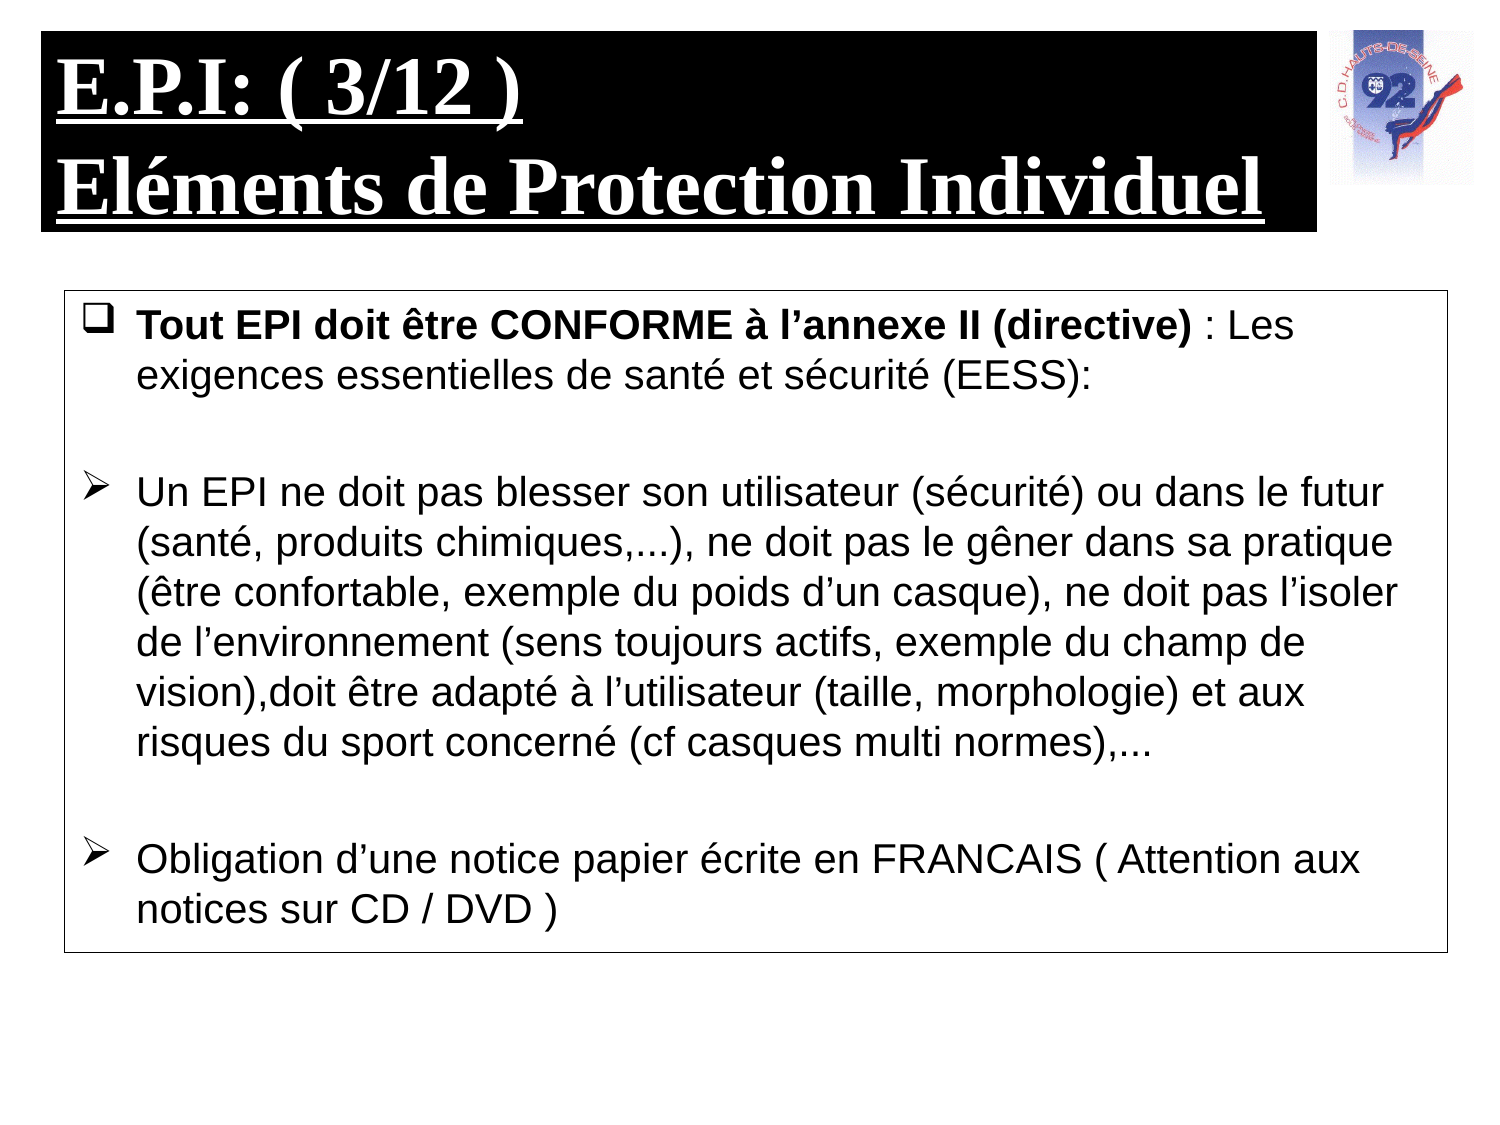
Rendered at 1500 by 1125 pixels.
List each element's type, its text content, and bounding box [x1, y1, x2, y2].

picture [1328, 30, 1474, 185]
list Tout EPI doit être CONFORME à l’annexe II (directive) : Les exigences essentielles de santé et sécurité (EESS): Un EPI ne doit pas blesser son utilisateur (sécurité) ou dans le futur (santé, produits chimiques,...), ne doit pas le gêner dans sa pratique (être confortable, exemple du poids d’un casque), ne doit pas l’isoler de l’environnement (sens toujours actifs, exemple du champ de vision),doit être adapté à l’utilisateur (taille, morphologie) et aux risques du sport concerné (cf casques multi normes),... Obligation d’une notice papier écrite en FRANCAIS ( Attention aux notices sur CD / DVD ) [64, 290, 1448, 953]
title E.P.I: ( 3/12 ) Eléments de Protection Individuel [41, 31, 1317, 232]
